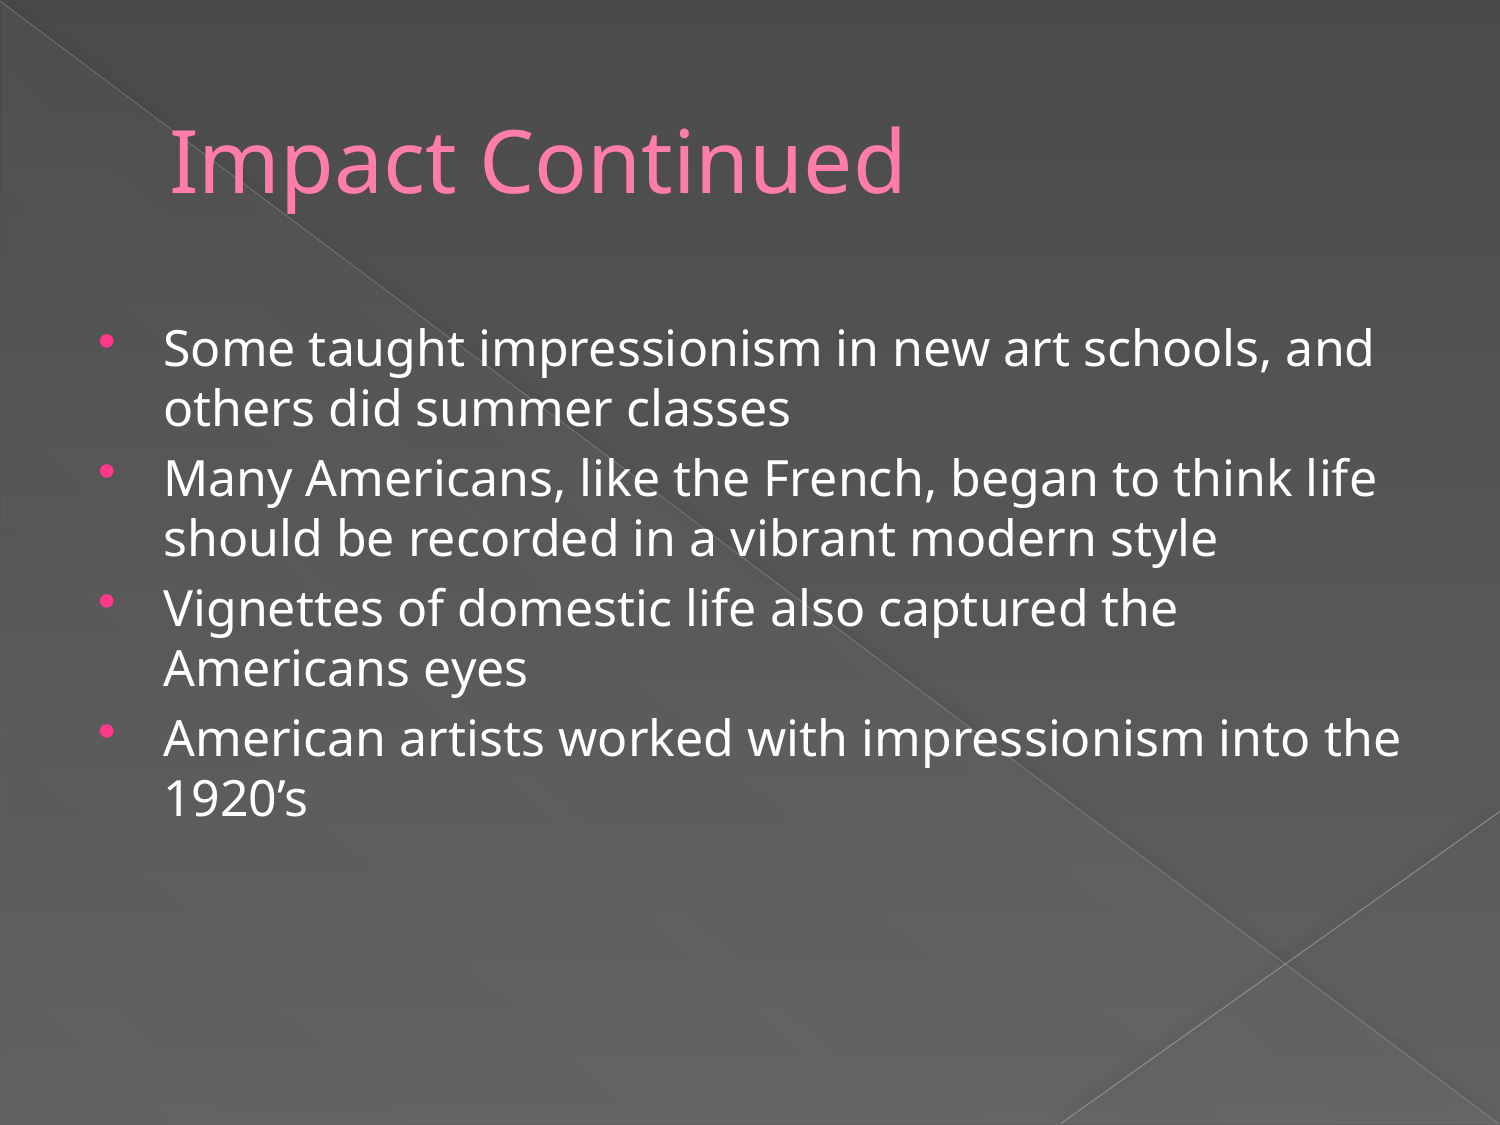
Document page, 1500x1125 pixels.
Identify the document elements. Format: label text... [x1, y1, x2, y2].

title Impact Continued [75, 43, 1425, 274]
list Some taught impressionism in new art schools, and others did summer classes Many Americans, like the French, began to think life should be recorded in a vibrant modern style Vignettes of domestic life also captured the Americans eyes American artists worked with impressionism into the 1920’s [75, 308, 1425, 1059]
